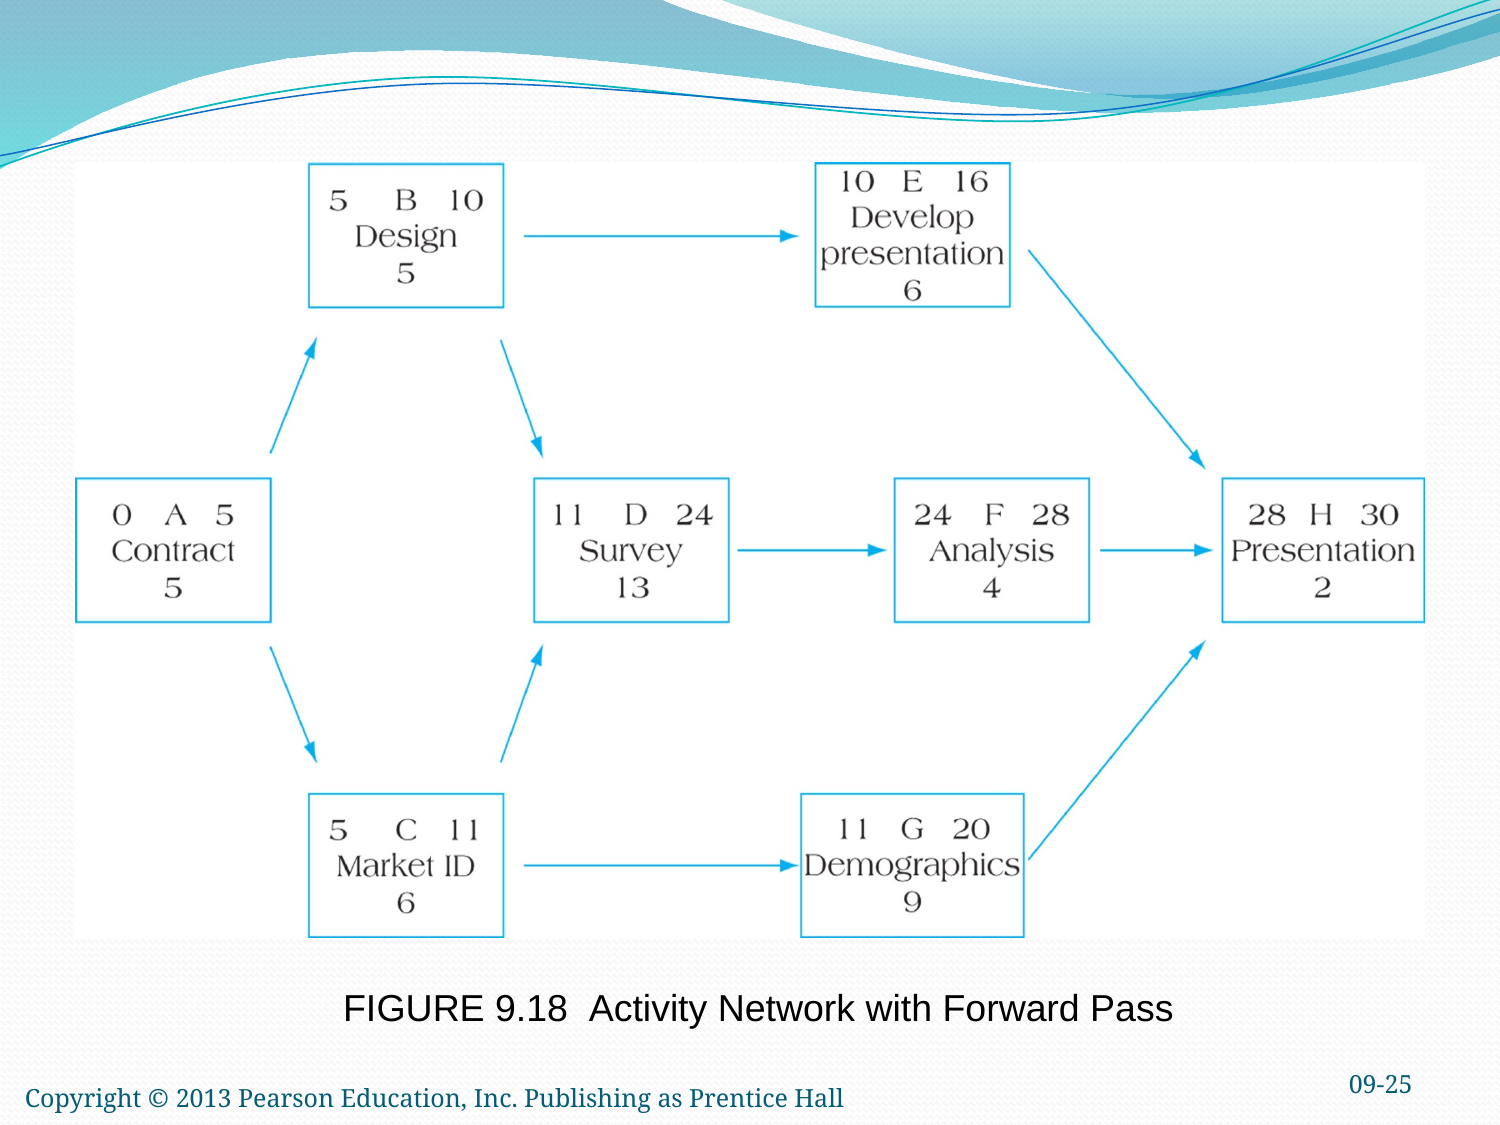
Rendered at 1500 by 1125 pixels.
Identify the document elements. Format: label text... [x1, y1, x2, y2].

picture [74, 162, 1426, 938]
slide_number 09-25 [1287, 1042, 1413, 1103]
text_box FIGURE 9.18 Activity Network with Forward Pass [328, 976, 1200, 1037]
text_box Copyright © 2013 Pearson Education, Inc. Publishing as Prentice Hall [24, 1074, 988, 1113]
